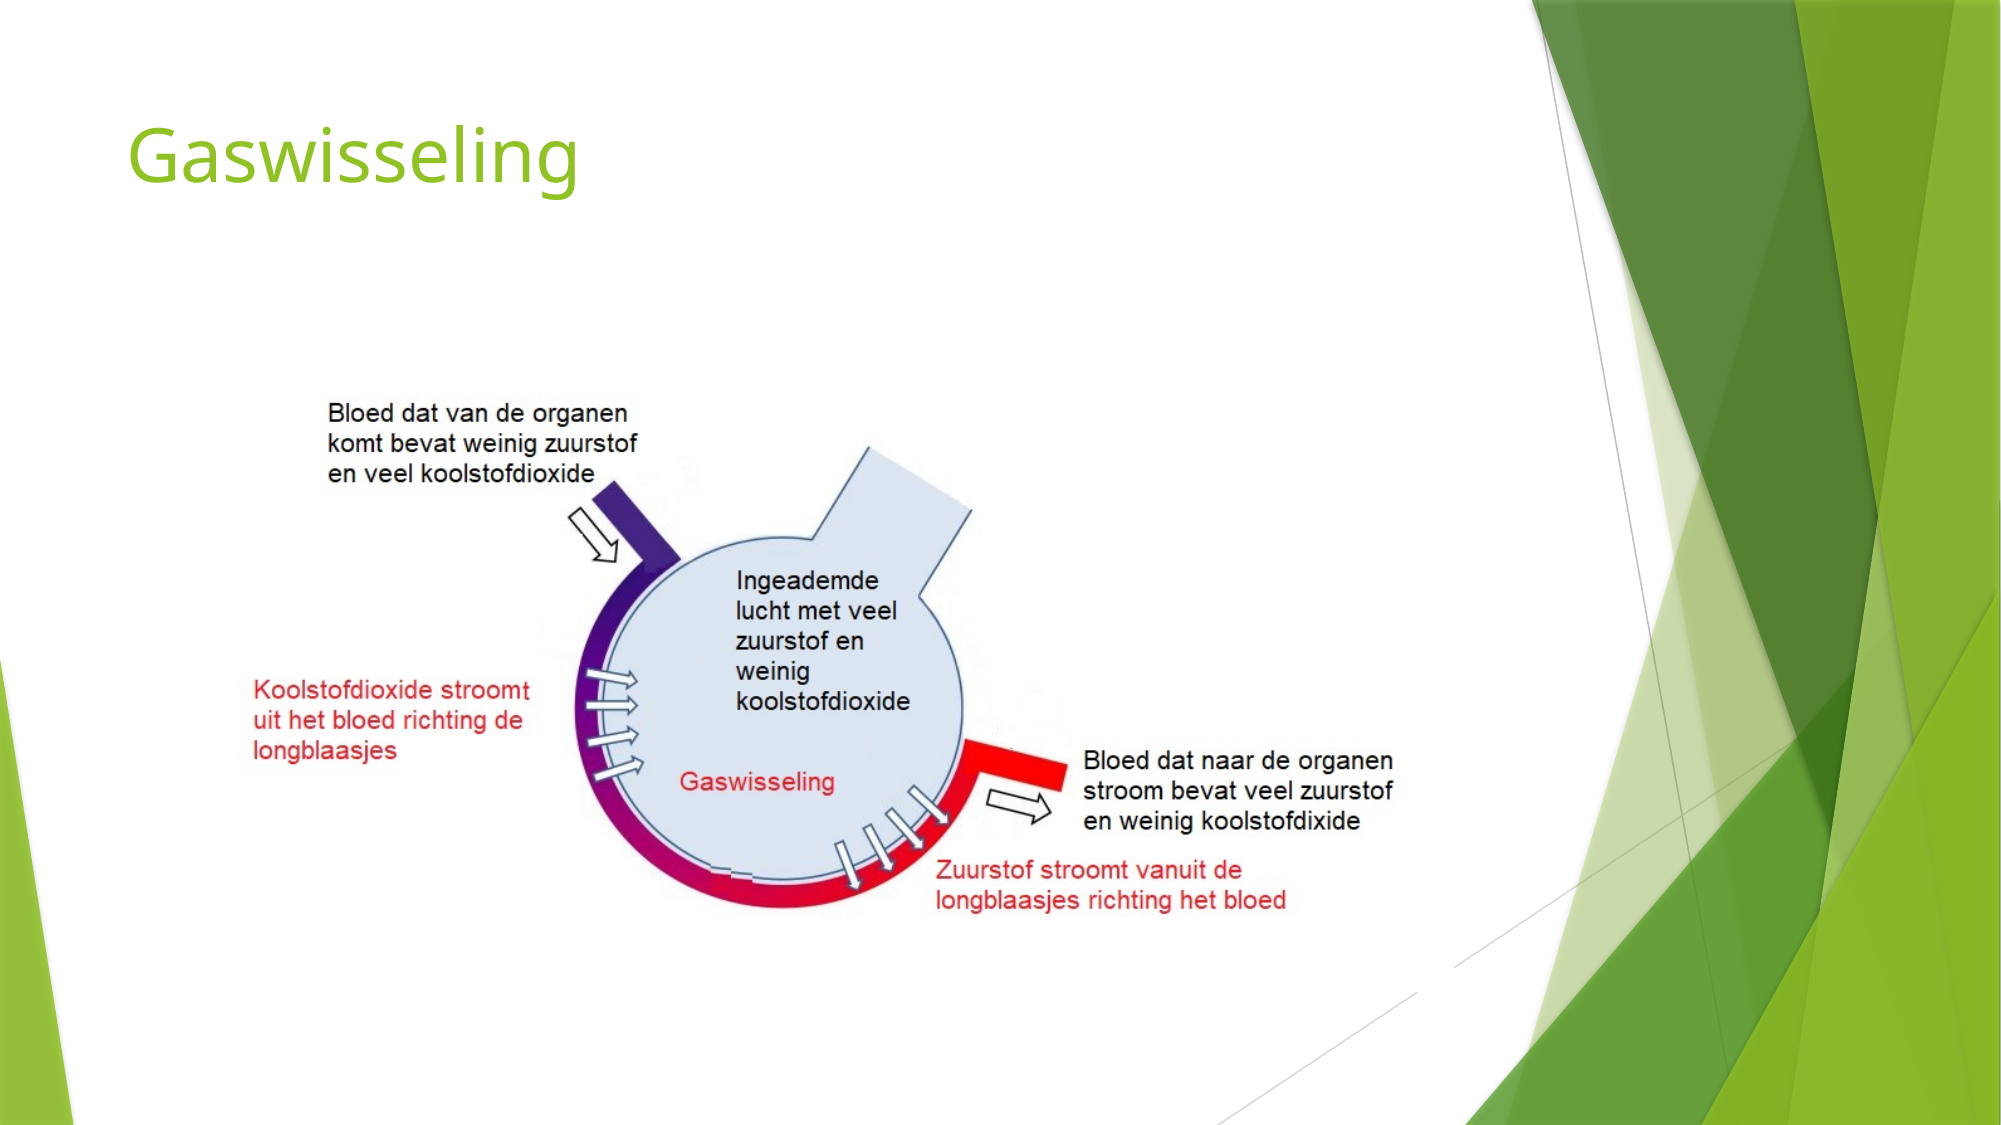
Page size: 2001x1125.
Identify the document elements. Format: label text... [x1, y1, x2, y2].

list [178, 353, 1455, 992]
title Gaswisseling [111, 99, 1522, 317]
